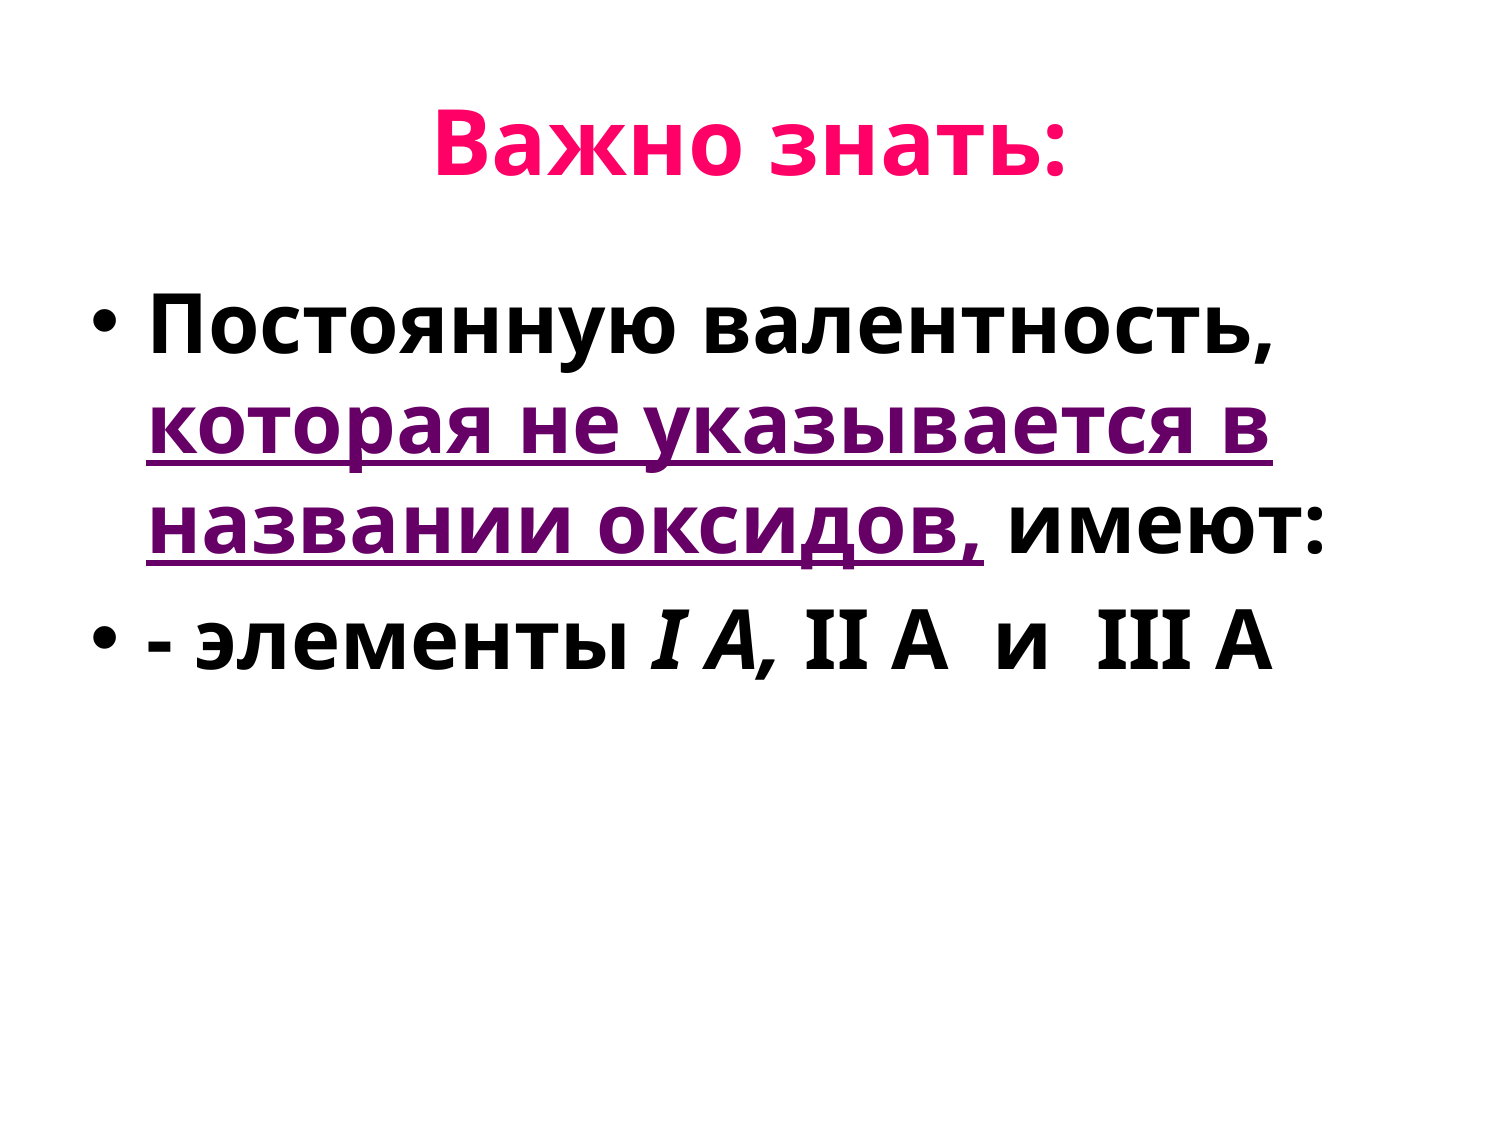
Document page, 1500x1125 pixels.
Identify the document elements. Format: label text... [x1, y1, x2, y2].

list Постоянную валентность, которая не указывается в названии оксидов, имеют: - элементы I А, II А и III А [75, 262, 1425, 1005]
title Важно знать: [75, 45, 1425, 233]
